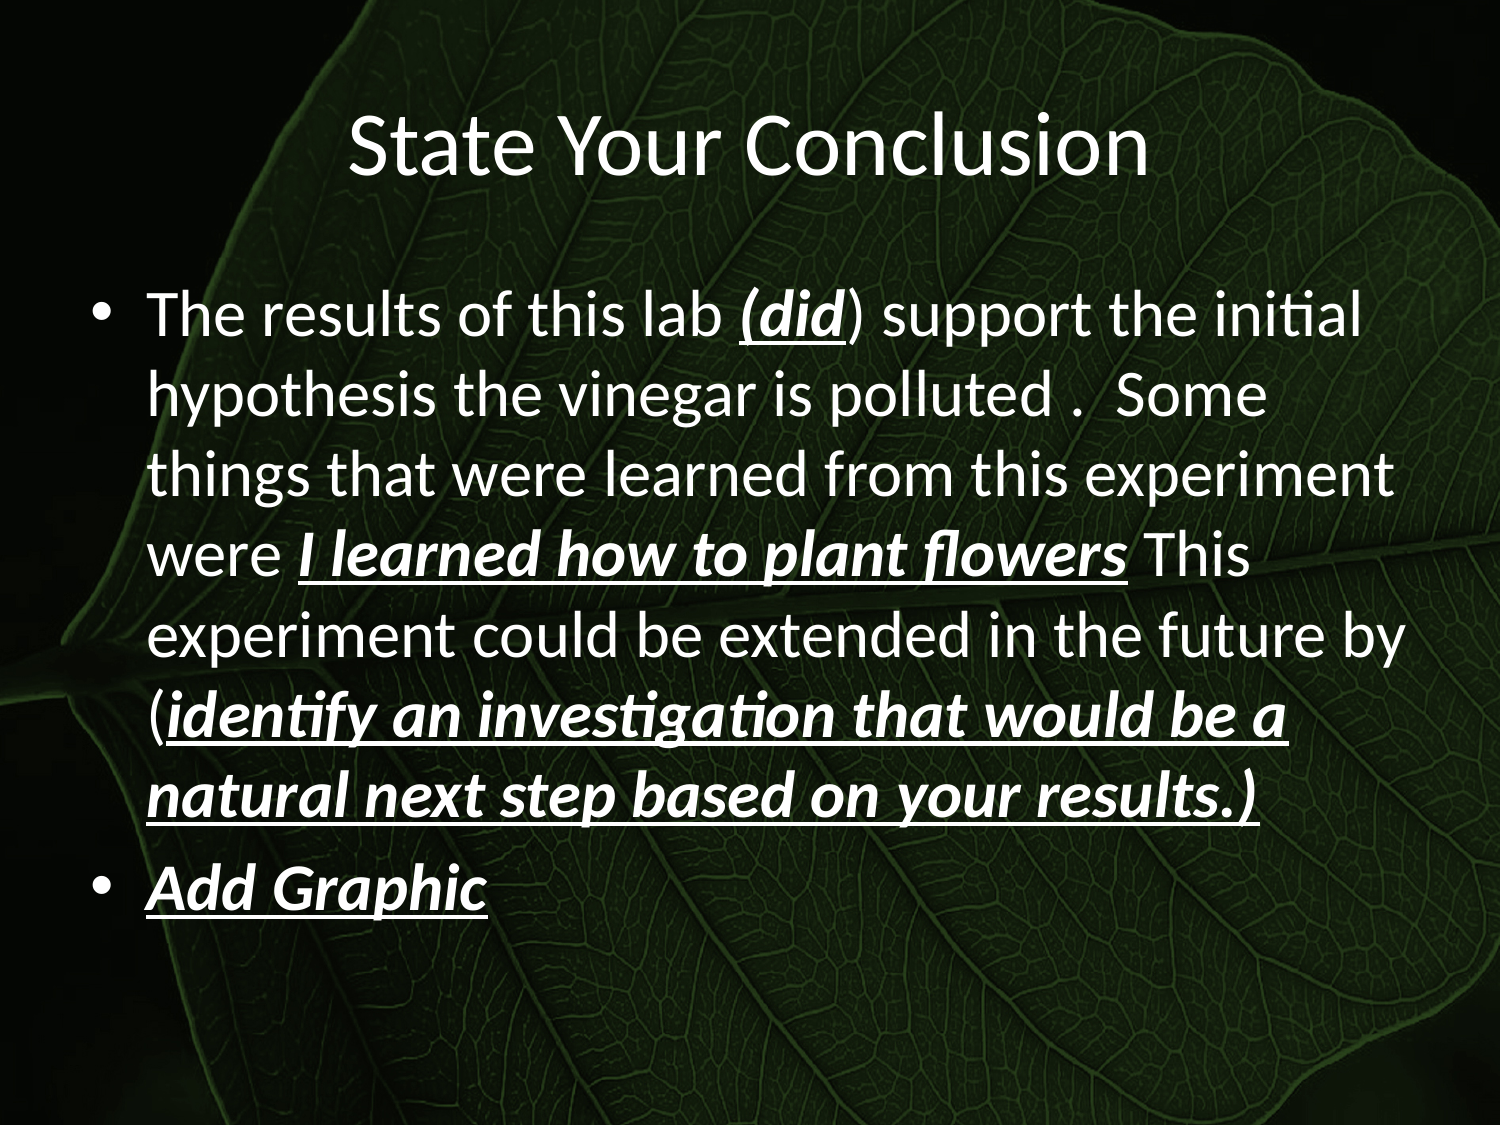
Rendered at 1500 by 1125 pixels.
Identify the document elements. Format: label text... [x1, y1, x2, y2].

title State Your Conclusion [75, 45, 1425, 233]
list The results of this lab (did) support the initial hypothesis the vinegar is polluted . Some things that were learned from this experiment were I learned how to plant flowers This experiment could be extended in the future by (identify an investigation that would be a natural next step based on your results.) Add Graphic [75, 262, 1425, 1005]
picture [0, 0, 1500, 1125]
